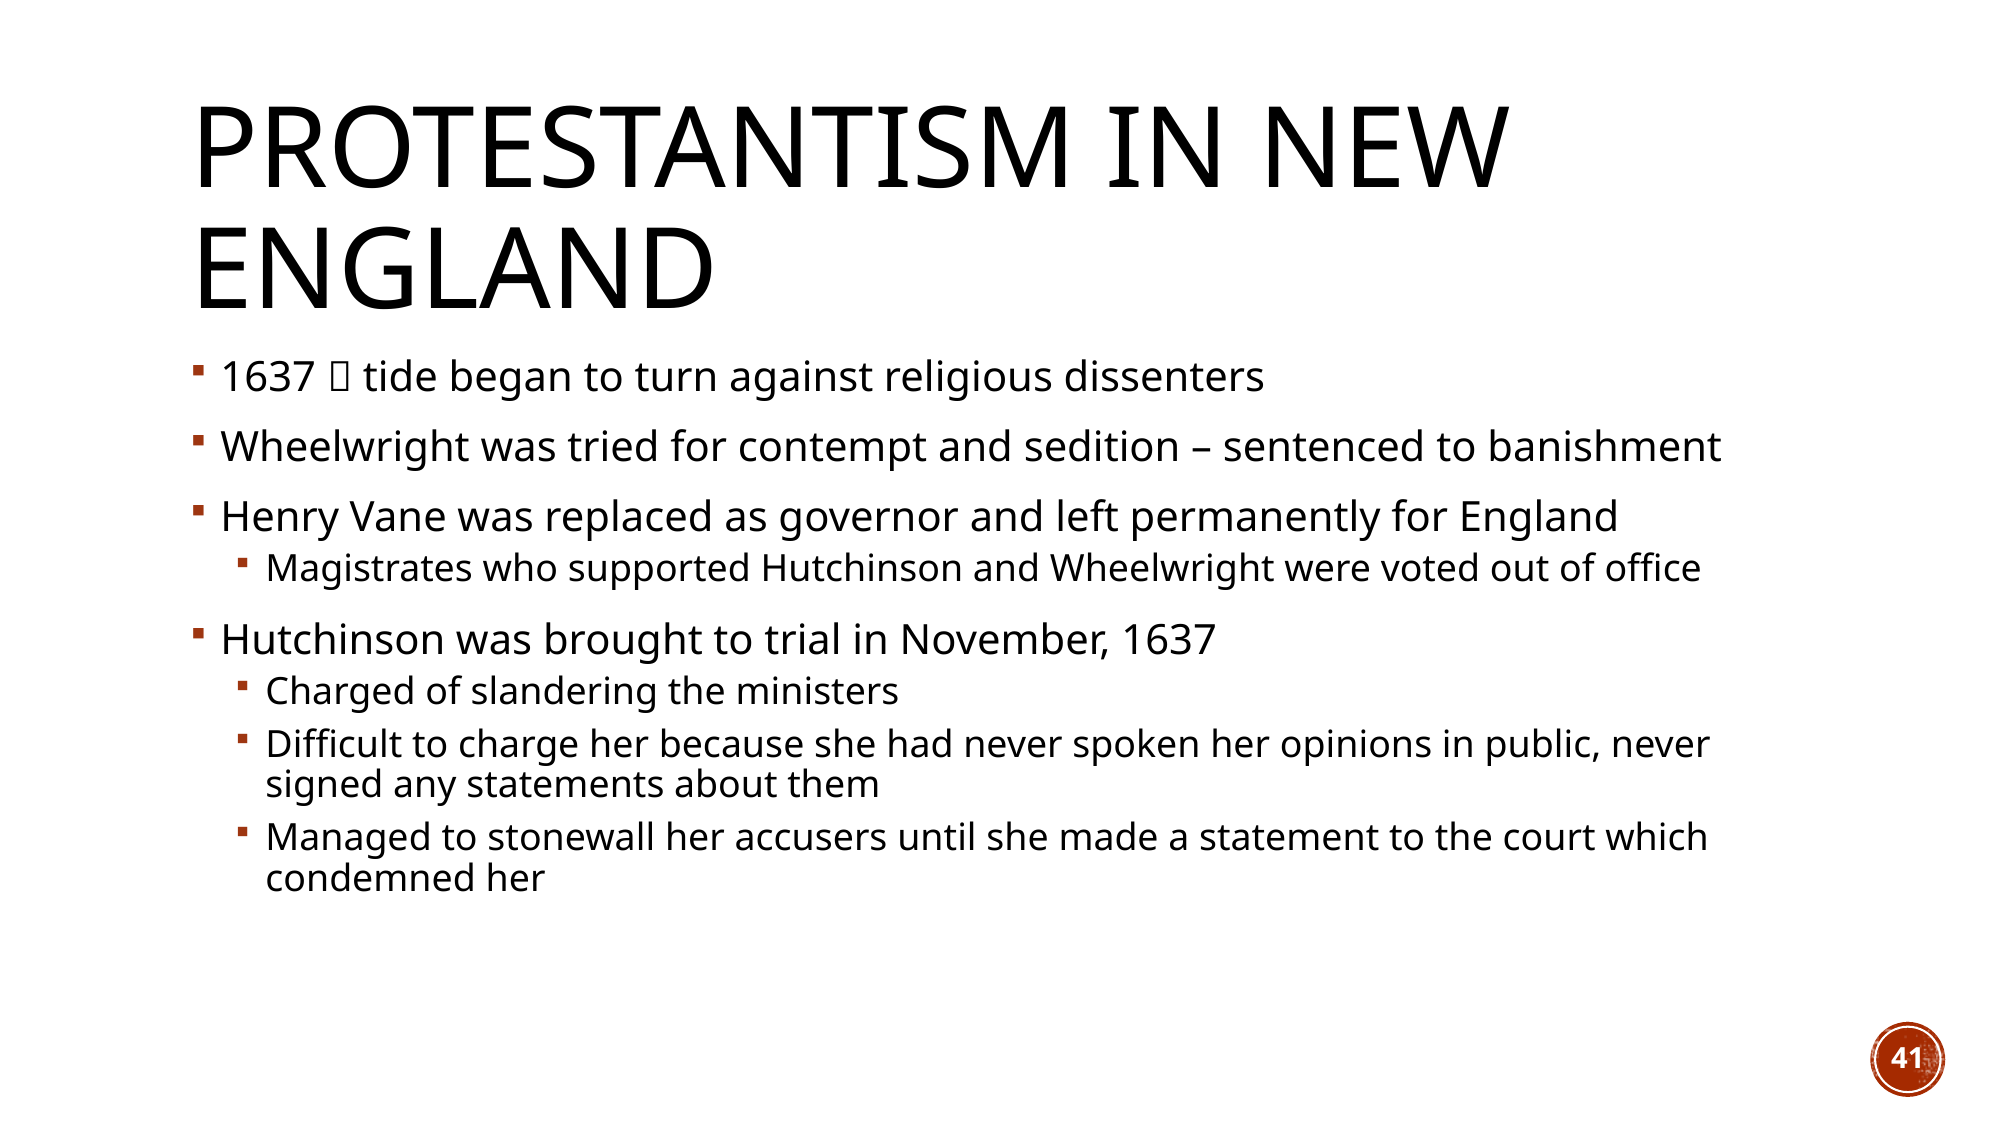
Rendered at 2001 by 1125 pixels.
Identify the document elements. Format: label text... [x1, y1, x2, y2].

title Protestantism in new england [175, 79, 1826, 344]
list 1637  tide began to turn against religious dissenters Wheelwright was tried for contempt and sedition – sentenced to banishment Henry Vane was replaced as governor and left permanently for England Magistrates who supported Hutchinson and Wheelwright were voted out of office Hutchinson was brought to trial in November, 1637 Charged of slandering the ministers Difficult to charge her because she had never spoken her opinions in public, never signed any statements about them Managed to stonewall her accusers until she made a statement to the court which condemned her [175, 348, 1826, 1013]
slide_number 41 [1855, 1028, 1961, 1089]
